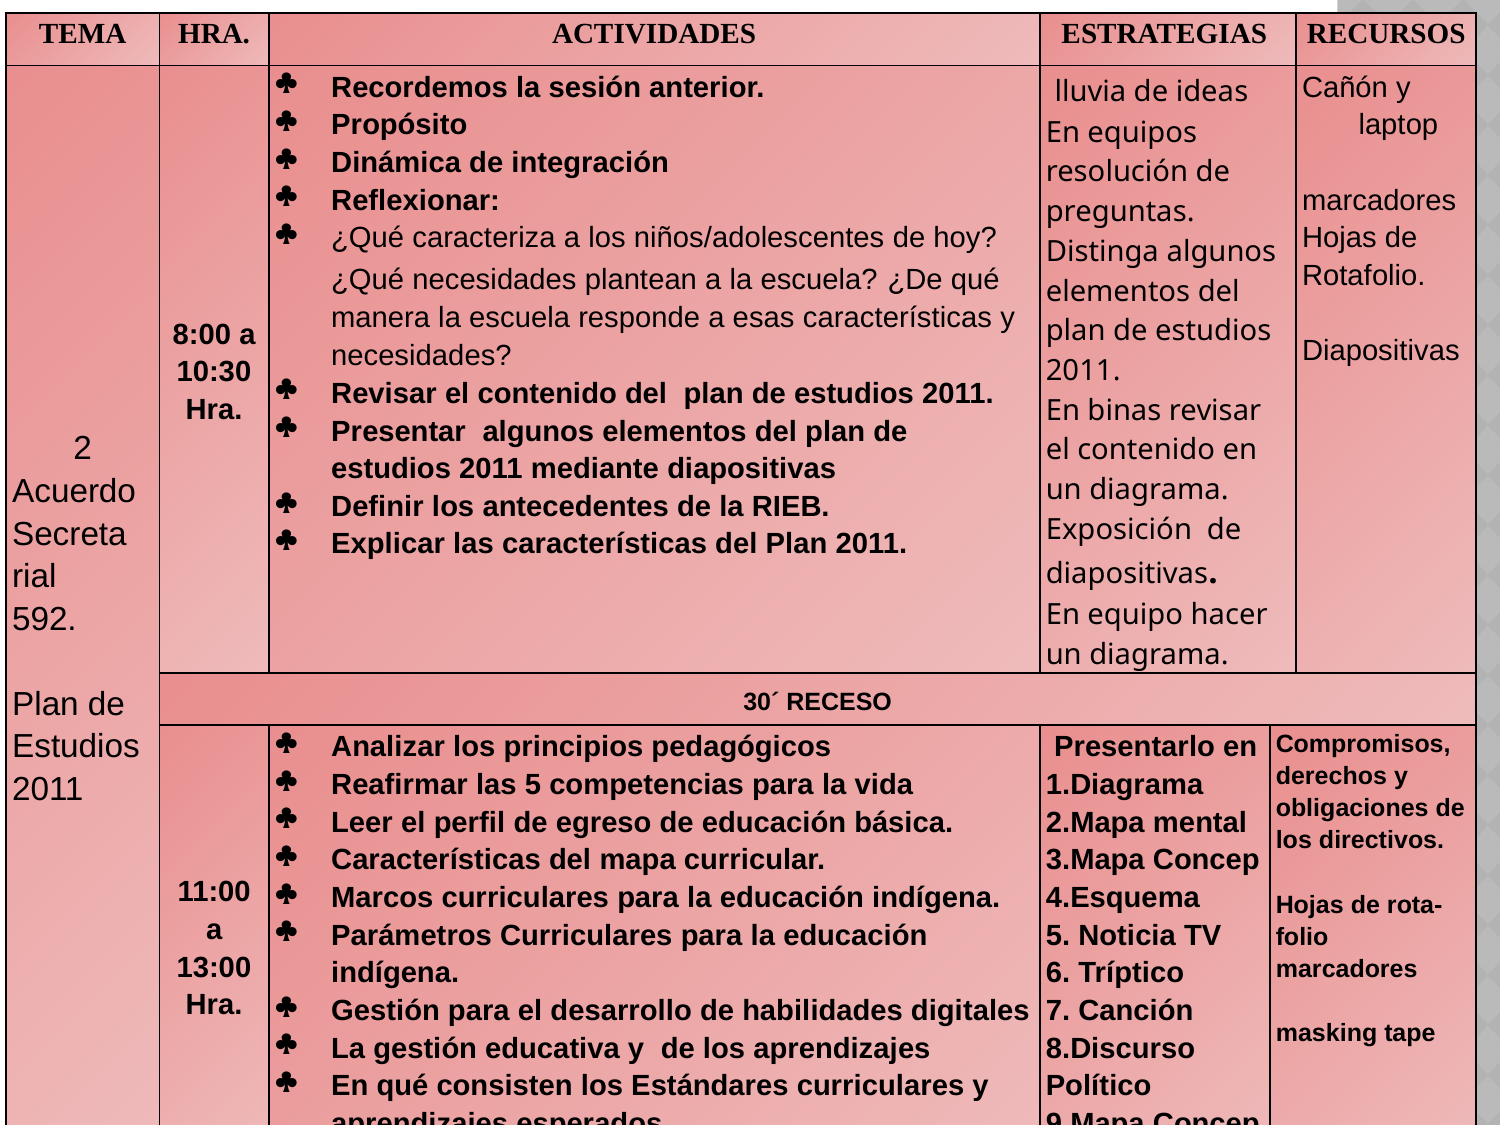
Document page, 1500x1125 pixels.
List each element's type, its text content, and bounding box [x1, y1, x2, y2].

table_header ACTIVIDADES [270, 14, 1039, 65]
table_cell Presentarlo en 1.Diagrama 2.Mapa mental 3.Mapa Concep 4.Esquema 5. Noticia TV 6. Tríptico 7. Canción 8.Discurso Político 9.Mapa Concep [1041, 726, 1269, 1125]
table_cell 30´ RECESO [160, 674, 1475, 724]
table_header HRA. [160, 14, 268, 65]
table_cell 11:00 a 13:00 Hra. [160, 726, 268, 1125]
table_header TEMA [7, 14, 159, 65]
table_cell Analizar los principios pedagógicos Reafirmar las 5 competencias para la vida Leer el perfil de egreso de educación básica. Características del mapa curricular. Marcos curriculares para la educación indígena. Parámetros Curriculares para la educación indígena. Gestión para el desarrollo de habilidades digitales La gestión educativa y de los aprendizajes En qué consisten los Estándares curriculares y aprendizajes esperados [270, 726, 1039, 1125]
table_cell lluvia de ideas En equipos resolución de preguntas. Distinga algunos elementos del plan de estudios 2011. En binas revisar el contenido en un diagrama. Exposición de diapositivas. En equipo hacer un diagrama. [1041, 66, 1295, 672]
table_cell Cañón y laptop marcadores Hojas de Rotafolio. Diapositivas [1297, 66, 1475, 672]
table_header RECURSOS [1297, 14, 1475, 65]
table_cell Recordemos la sesión anterior. Propósito Dinámica de integración Reflexionar: ¿Qué caracteriza a los niños/adolescentes de hoy? ¿Qué necesidades plantean a la escuela? ¿De qué manera la escuela responde a esas características y necesidades? Revisar el contenido del plan de estudios 2011. Presentar algunos elementos del plan de estudios 2011 mediante diapositivas Definir los antecedentes de la RIEB. Explicar las características del Plan 2011. [270, 66, 1039, 672]
table_cell 2 Acuerdo Secreta rial 592. Plan de Estudios 2011 [7, 66, 159, 1125]
table_header ESTRATEGIAS [1041, 14, 1295, 65]
table_cell 8:00 a 10:30 Hra. [160, 66, 268, 672]
table_cell Compromisos, derechos y obligaciones de los directivos. Hojas de rota- folio marcadores masking tape [1271, 726, 1475, 1125]
